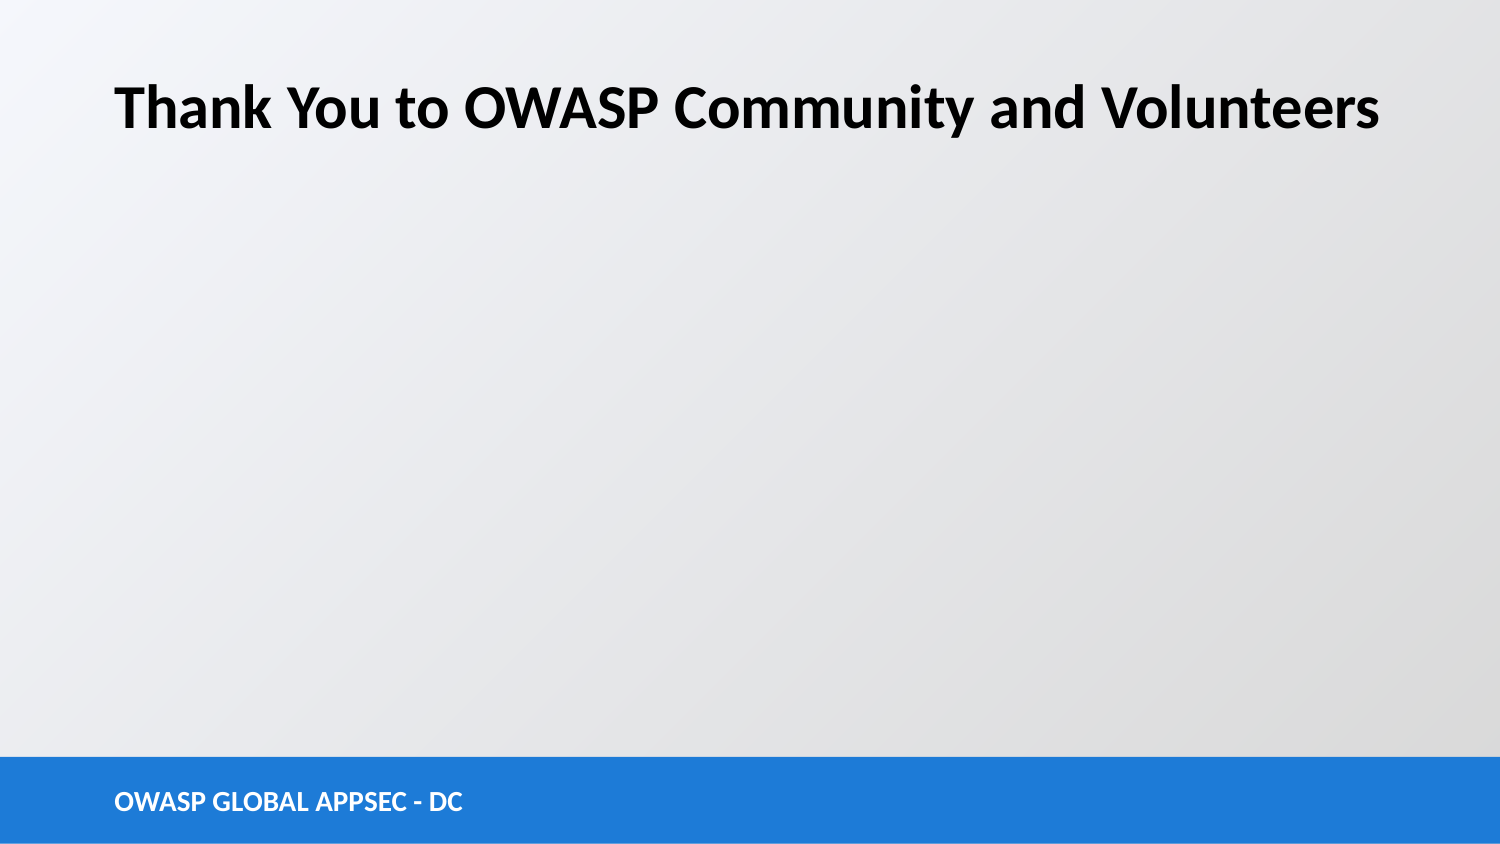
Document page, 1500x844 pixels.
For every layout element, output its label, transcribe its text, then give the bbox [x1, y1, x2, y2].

title Thank You to OWASP Community and Volunteers [103, 26, 1397, 190]
